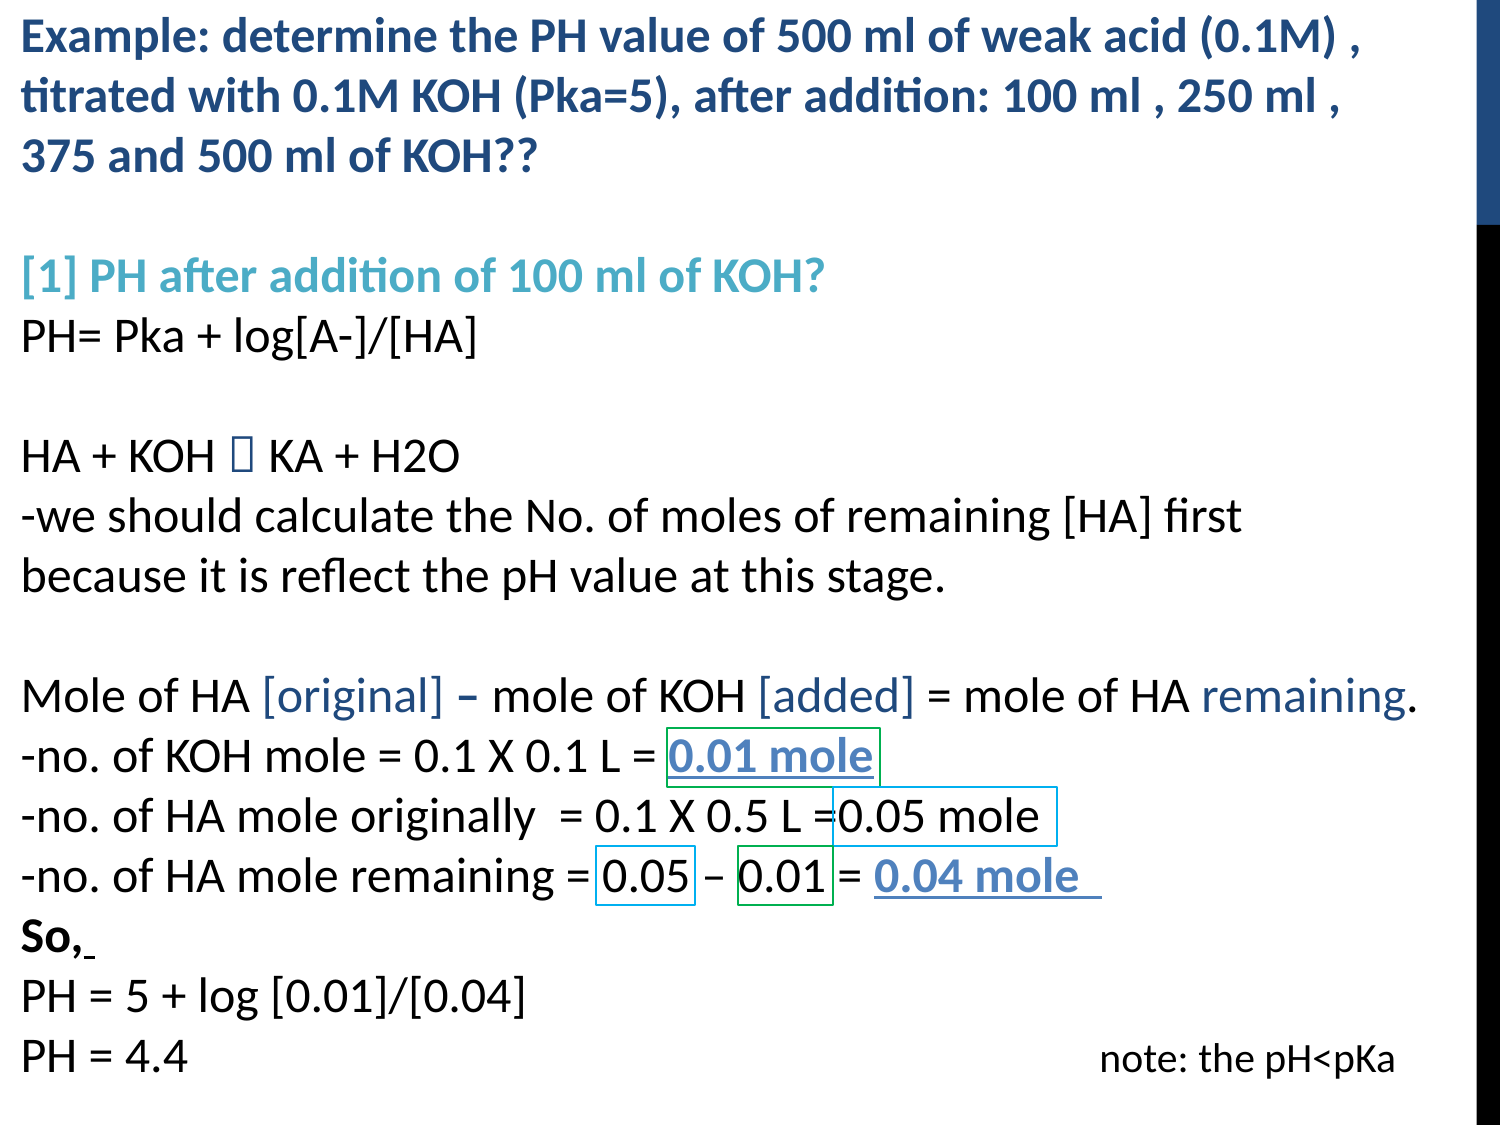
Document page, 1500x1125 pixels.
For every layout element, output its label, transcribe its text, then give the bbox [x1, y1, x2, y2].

text_box [830, 785, 1059, 848]
text_box Example: determine the PH value of 500 ml of weak acid (0.1M) , titrated with 0.1M KOH (Pka=5), after addition: 100 ml , 250 ml , 375 and 500 ml of KOH?? [1] PH after addition of 100 ml of KOH? PH= Pka + log[A-]/[HA] HA + KOH  KA + H2O -we should calculate the No. of moles of remaining [HA] first because it is reflect the pH value at this stage. Mole of HA [original] – mole of KOH [added] = mole of HA remaining. -no. of KOH mole = 0.1 X 0.1 L = 0.01 mole -no. of HA mole originally = 0.1 X 0.5 L =0.05 mole -no. of HA mole remaining = 0.05 – 0.01 = 0.04 mole So, PH = 5 + log [0.01]/[0.04] PH = 4.4 note: the pH<pKa [5, 0, 1436, 1091]
text_box [665, 725, 882, 789]
text_box [594, 844, 698, 907]
text_box [736, 844, 835, 907]
